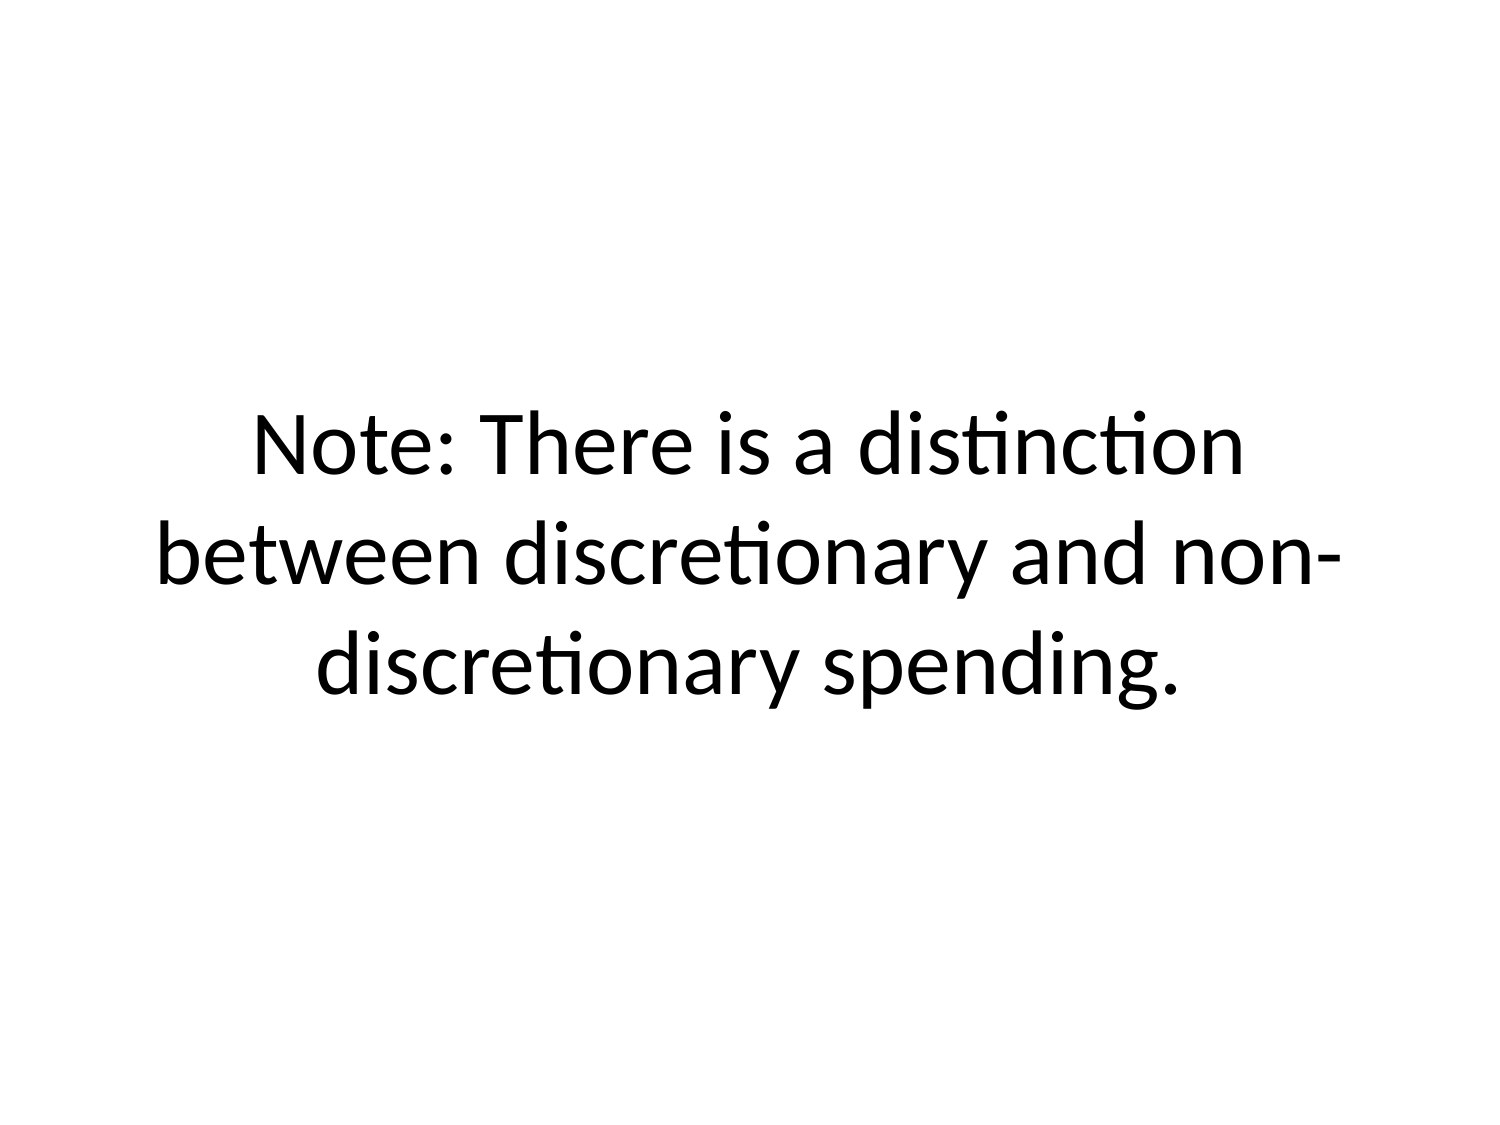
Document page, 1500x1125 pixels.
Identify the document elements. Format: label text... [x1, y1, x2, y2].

title Note: There is a distinction between discretionary and non-discretionary spending. [74, 44, 1426, 1051]
